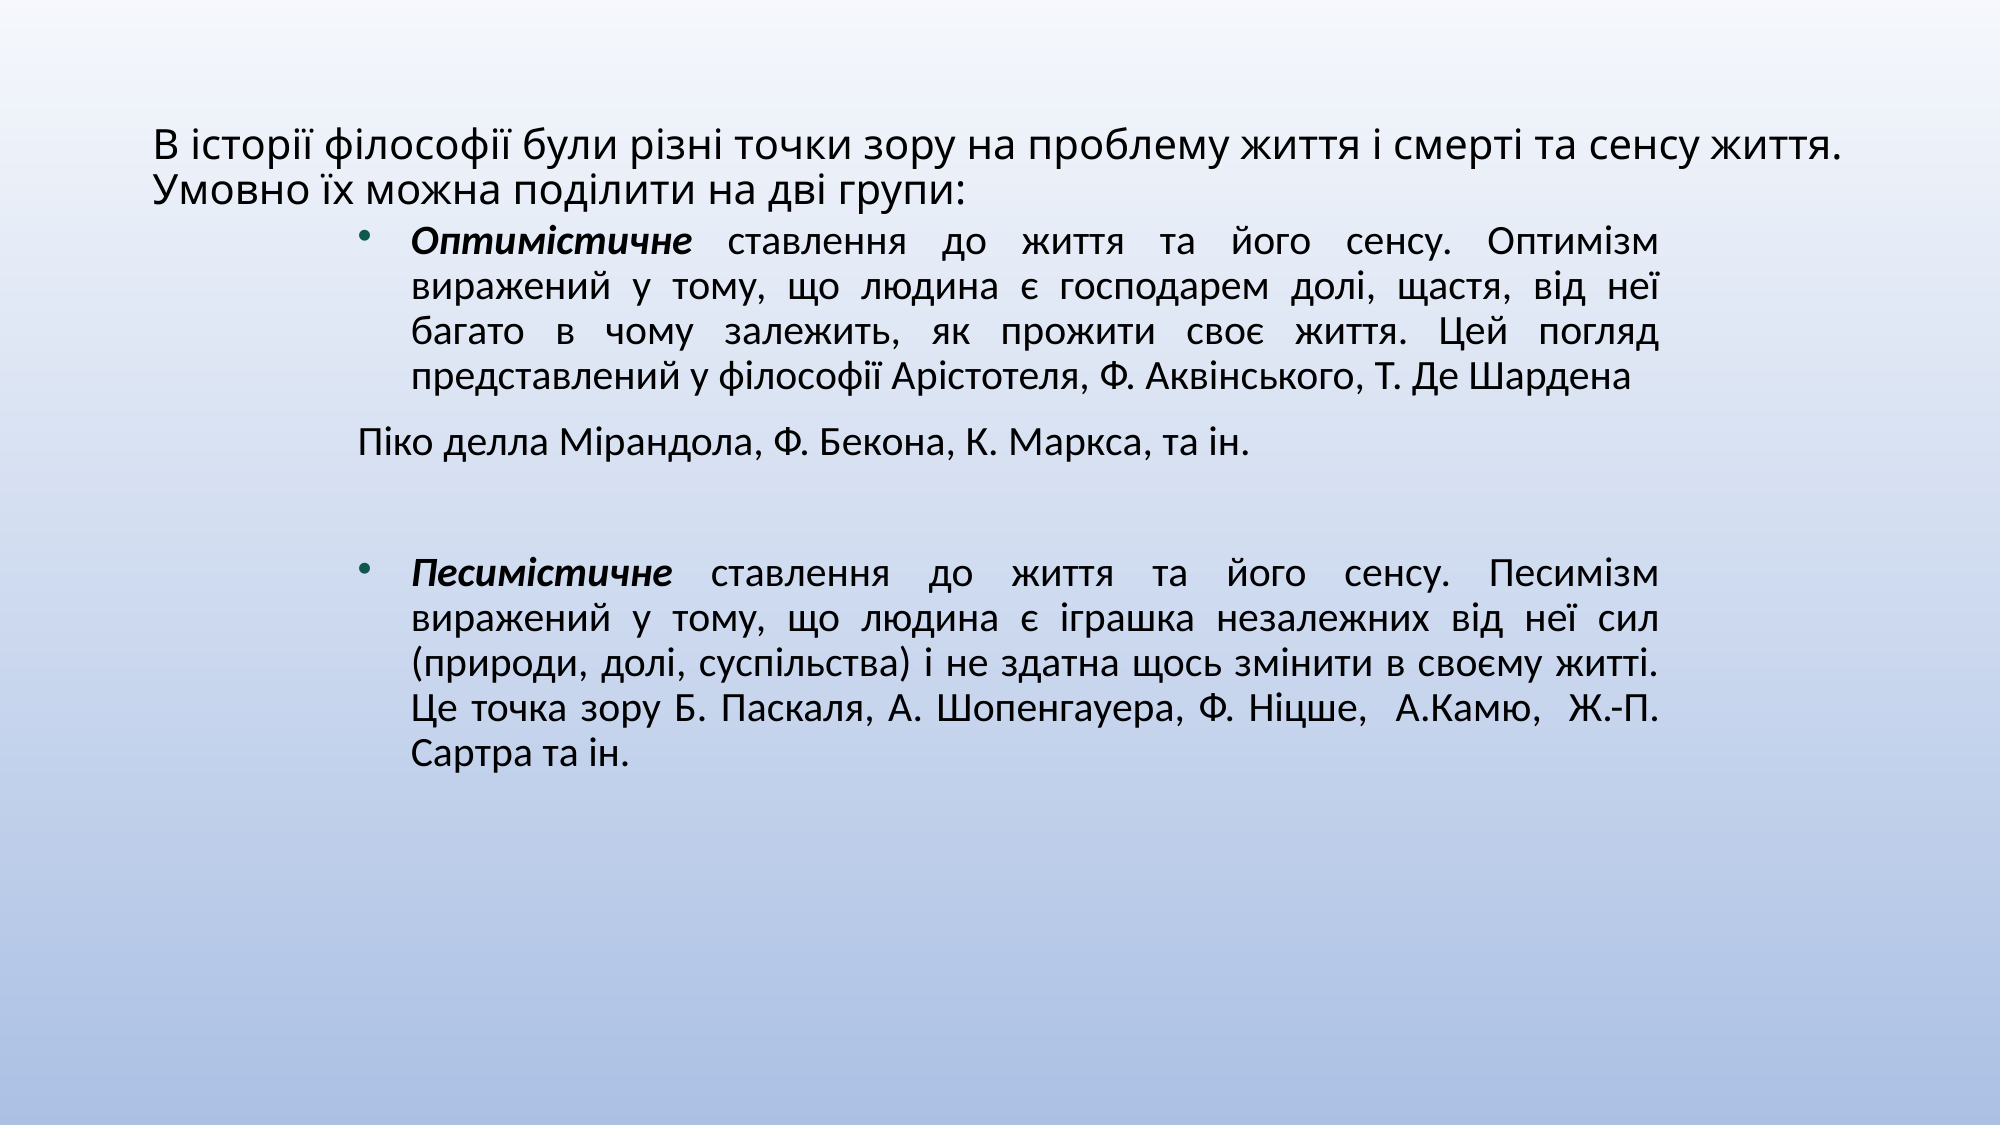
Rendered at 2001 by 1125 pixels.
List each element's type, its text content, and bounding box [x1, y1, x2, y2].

list Оптимістичне ставлення до життя та його сенсу. Оптимізм виражений у тому, що людина є господарем долі, щастя, від неї багато в чому залежить, як прожити своє життя. Цей погляд представлений у філософії Арістотеля, Ф. Аквінського, Т. Де Шардена Піко делла Мірандола, Ф. Бекона, К. Маркса, та ін. Песимістичне ставлення до життя та його сенсу. Песимізм виражений у тому, що людина є іграшка незалежних від неї сил (природи, долі, суспільства) і не здатна щось змінити в своєму житті. Це точка зору Б. Паскаля, А. Шопенгауера, Ф. Ніцше, А.Камю, Ж.-П. Сартра та ін. [324, 210, 1675, 1079]
title В історії філософії були різні точки зору на проблему життя і смерті та сенсу життя. Умовно їх можна поділити на дві групи: [137, 59, 1863, 278]
